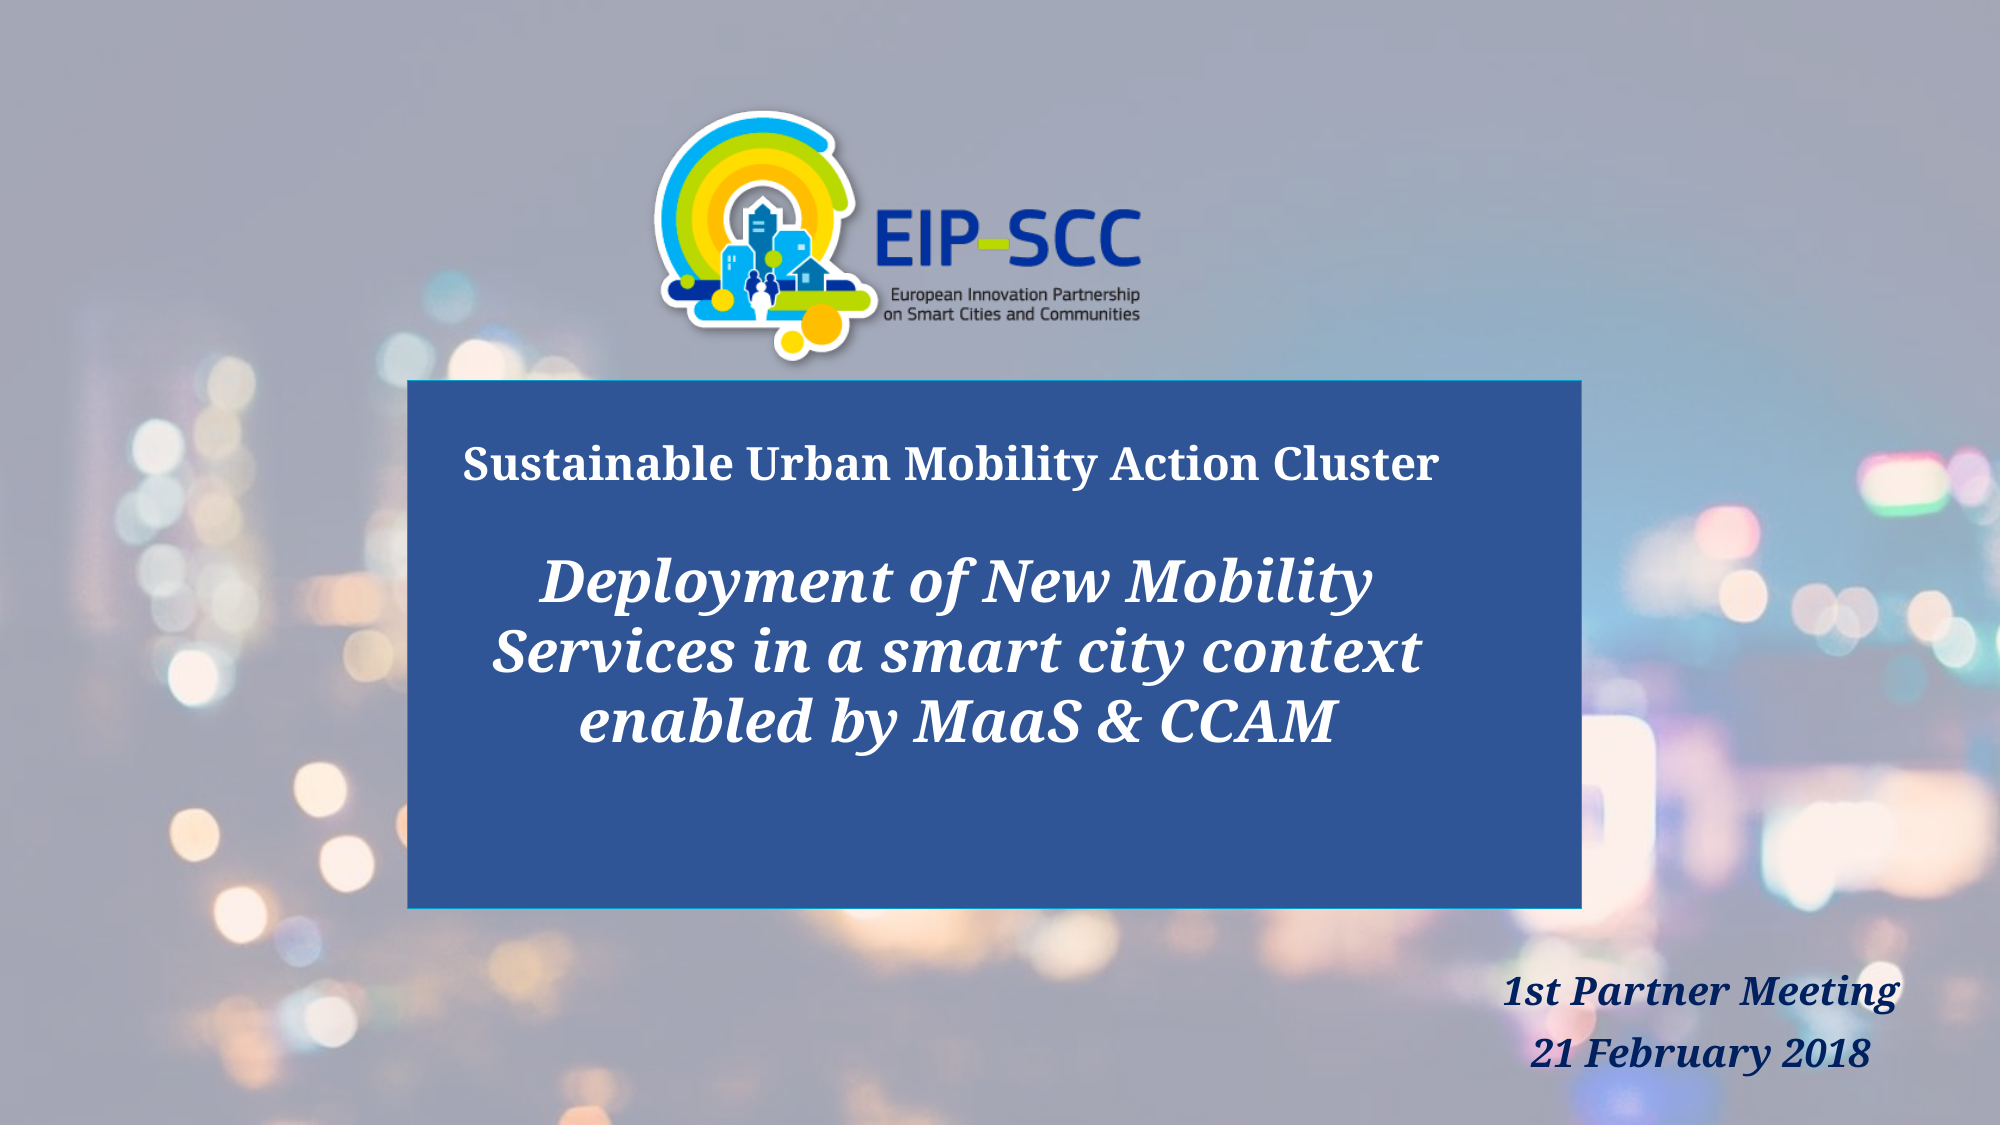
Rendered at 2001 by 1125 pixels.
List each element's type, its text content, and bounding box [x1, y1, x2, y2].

picture [505, 0, 1284, 379]
title Sustainable Urban Mobility Action Cluster Deployment of New Mobility Services in a smart city context enabled by MaaS & CCAM [407, 380, 1582, 909]
subtitle 1st Partner Meeting 21 February 2018 [1387, 963, 2000, 1084]
